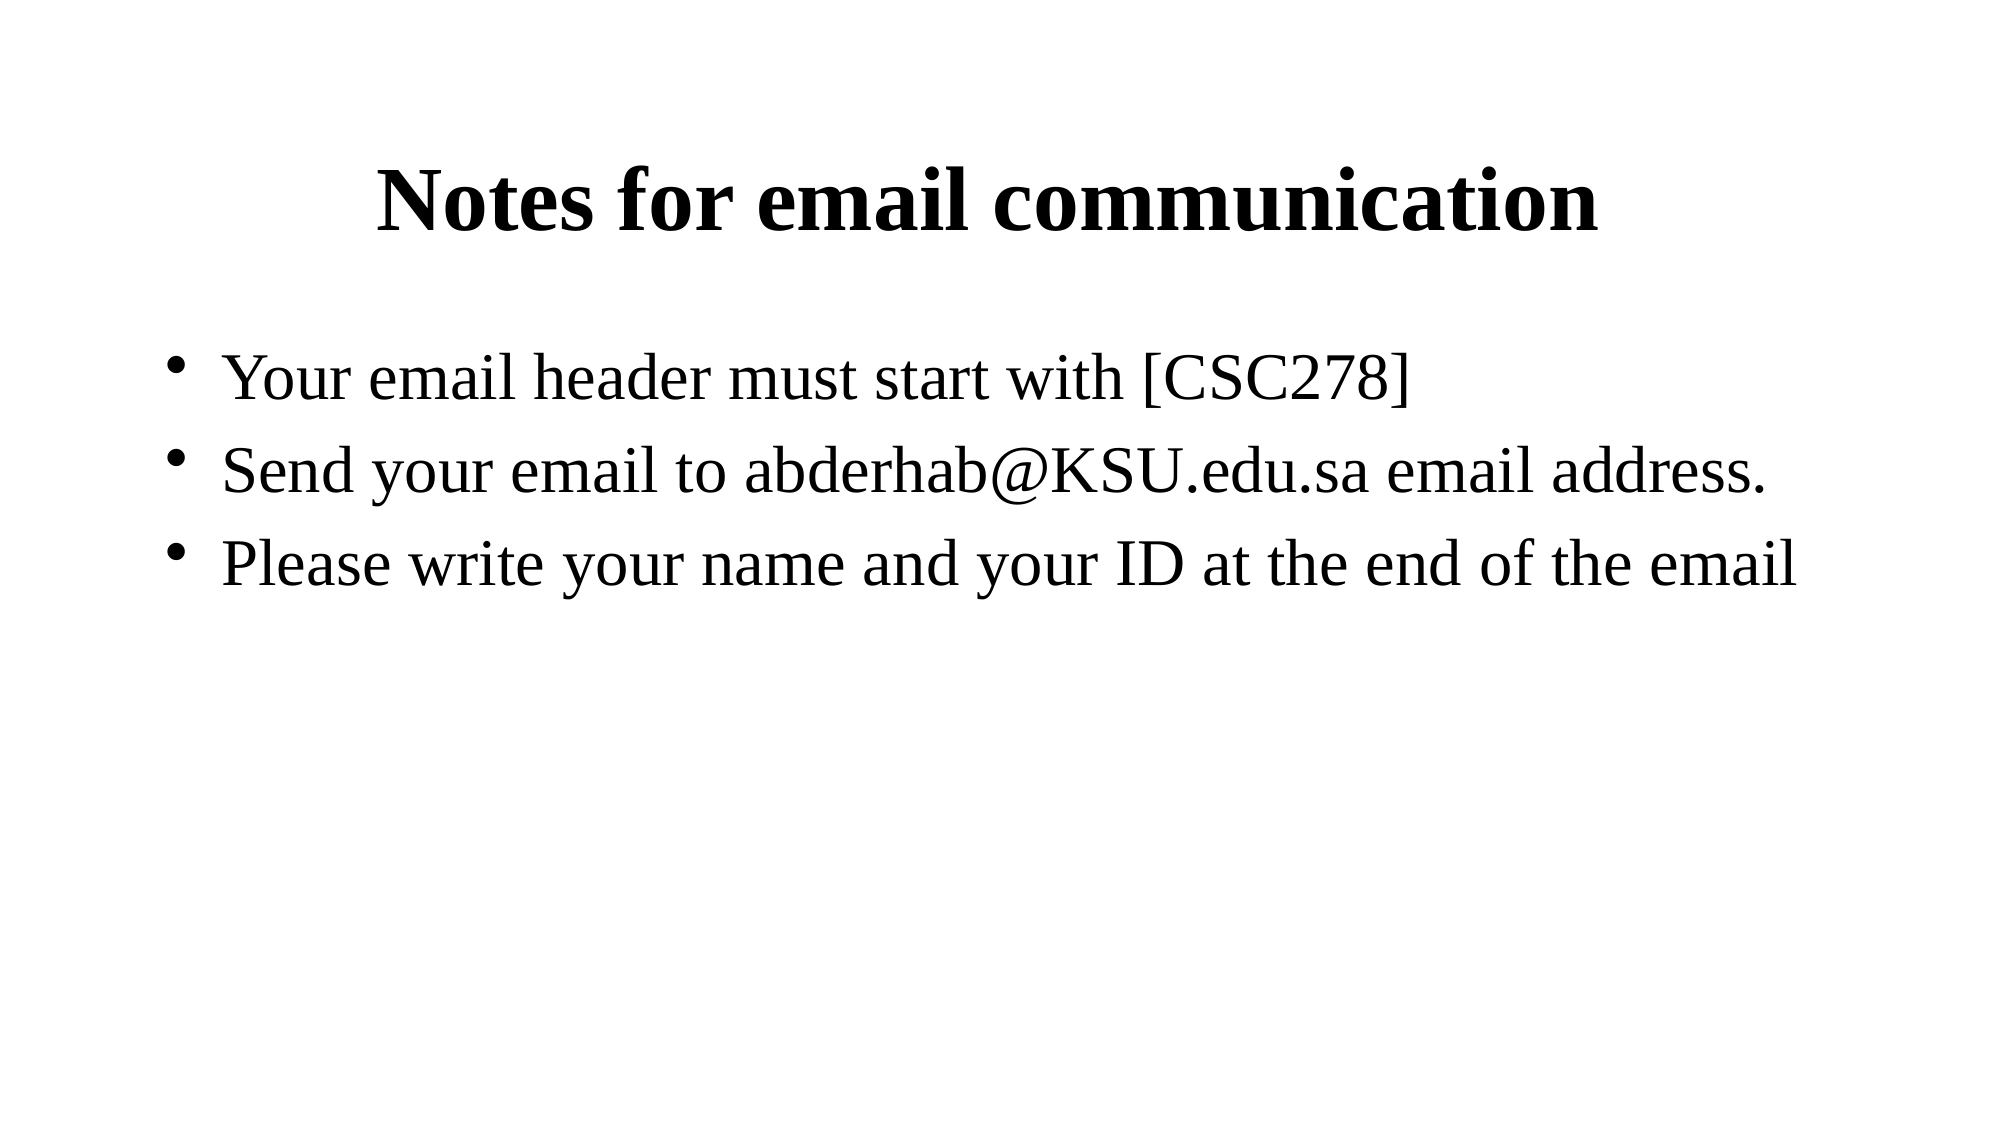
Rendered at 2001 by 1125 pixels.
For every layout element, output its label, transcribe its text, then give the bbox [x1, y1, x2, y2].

list Your email header must start with [CSC278] Send your email to abderhab@KSU.edu.sa email address. Please write your name and your ID at the end of the email [150, 324, 1850, 1000]
title Notes for email communication [150, 99, 1850, 288]
